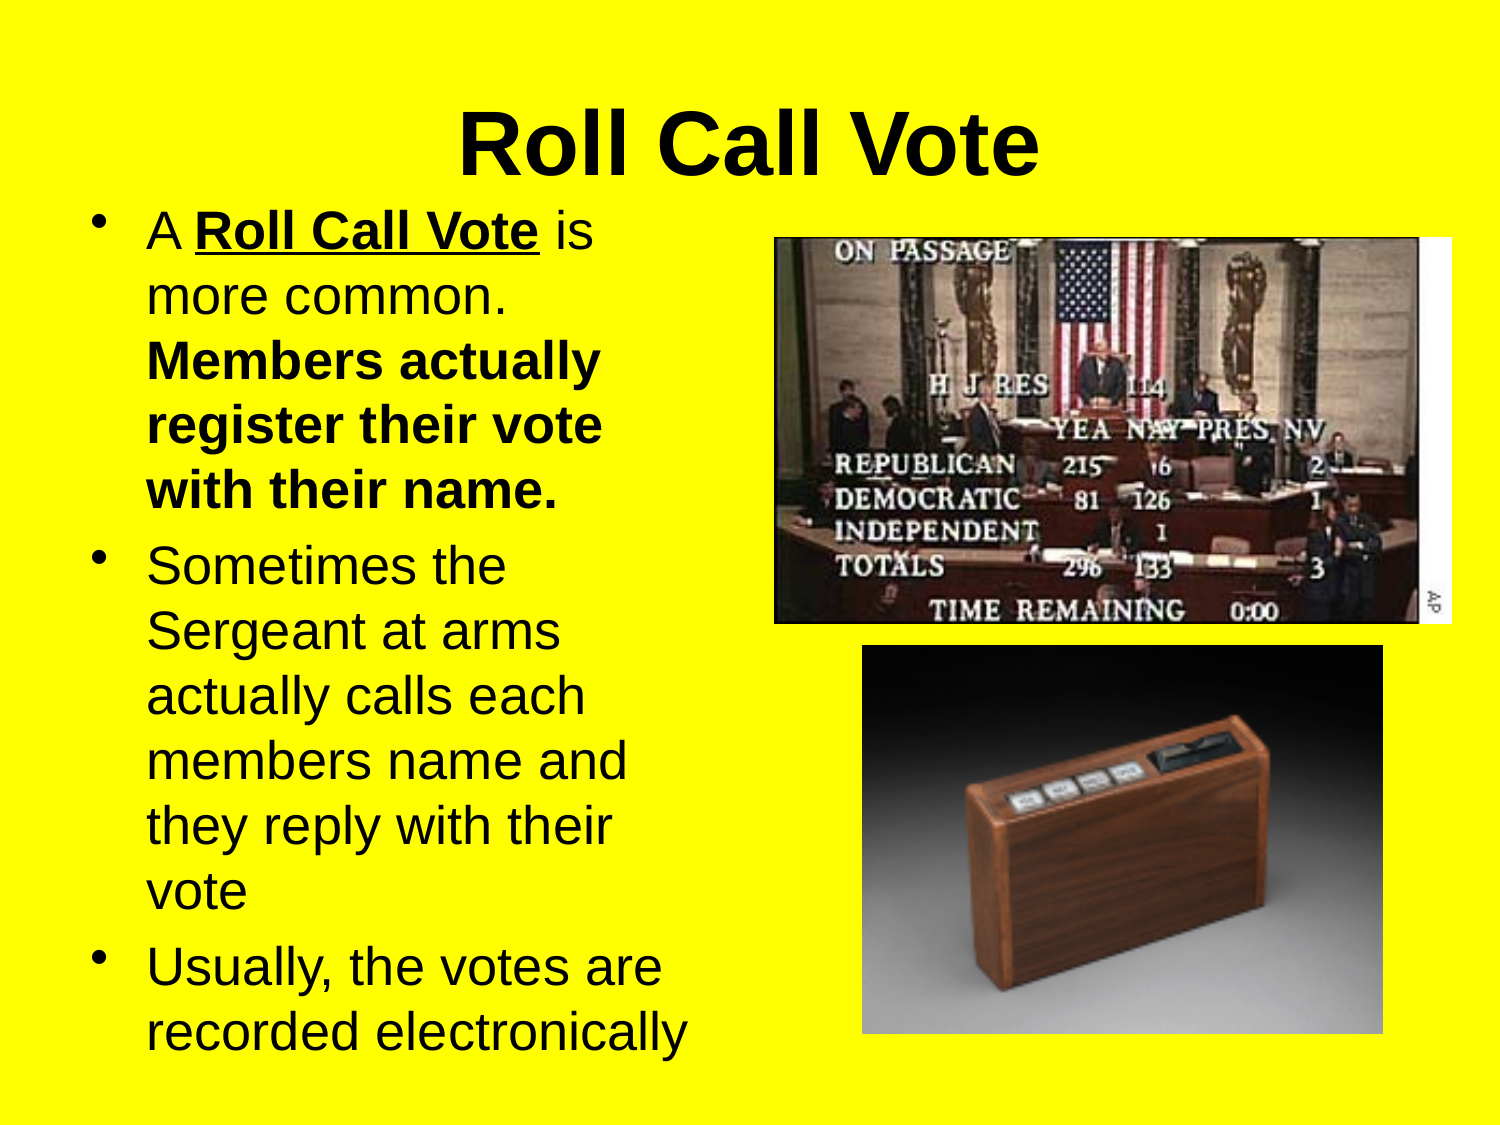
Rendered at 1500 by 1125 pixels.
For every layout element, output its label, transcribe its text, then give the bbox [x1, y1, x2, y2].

picture [862, 645, 1383, 1034]
list A Roll Call Vote is more common. Members actually register their vote with their name. Sometimes the Sergeant at arms actually calls each members name and they reply with their vote Usually, the votes are recorded electronically [75, 187, 738, 1005]
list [774, 237, 1452, 625]
title Roll Call Vote [75, 45, 1425, 233]
